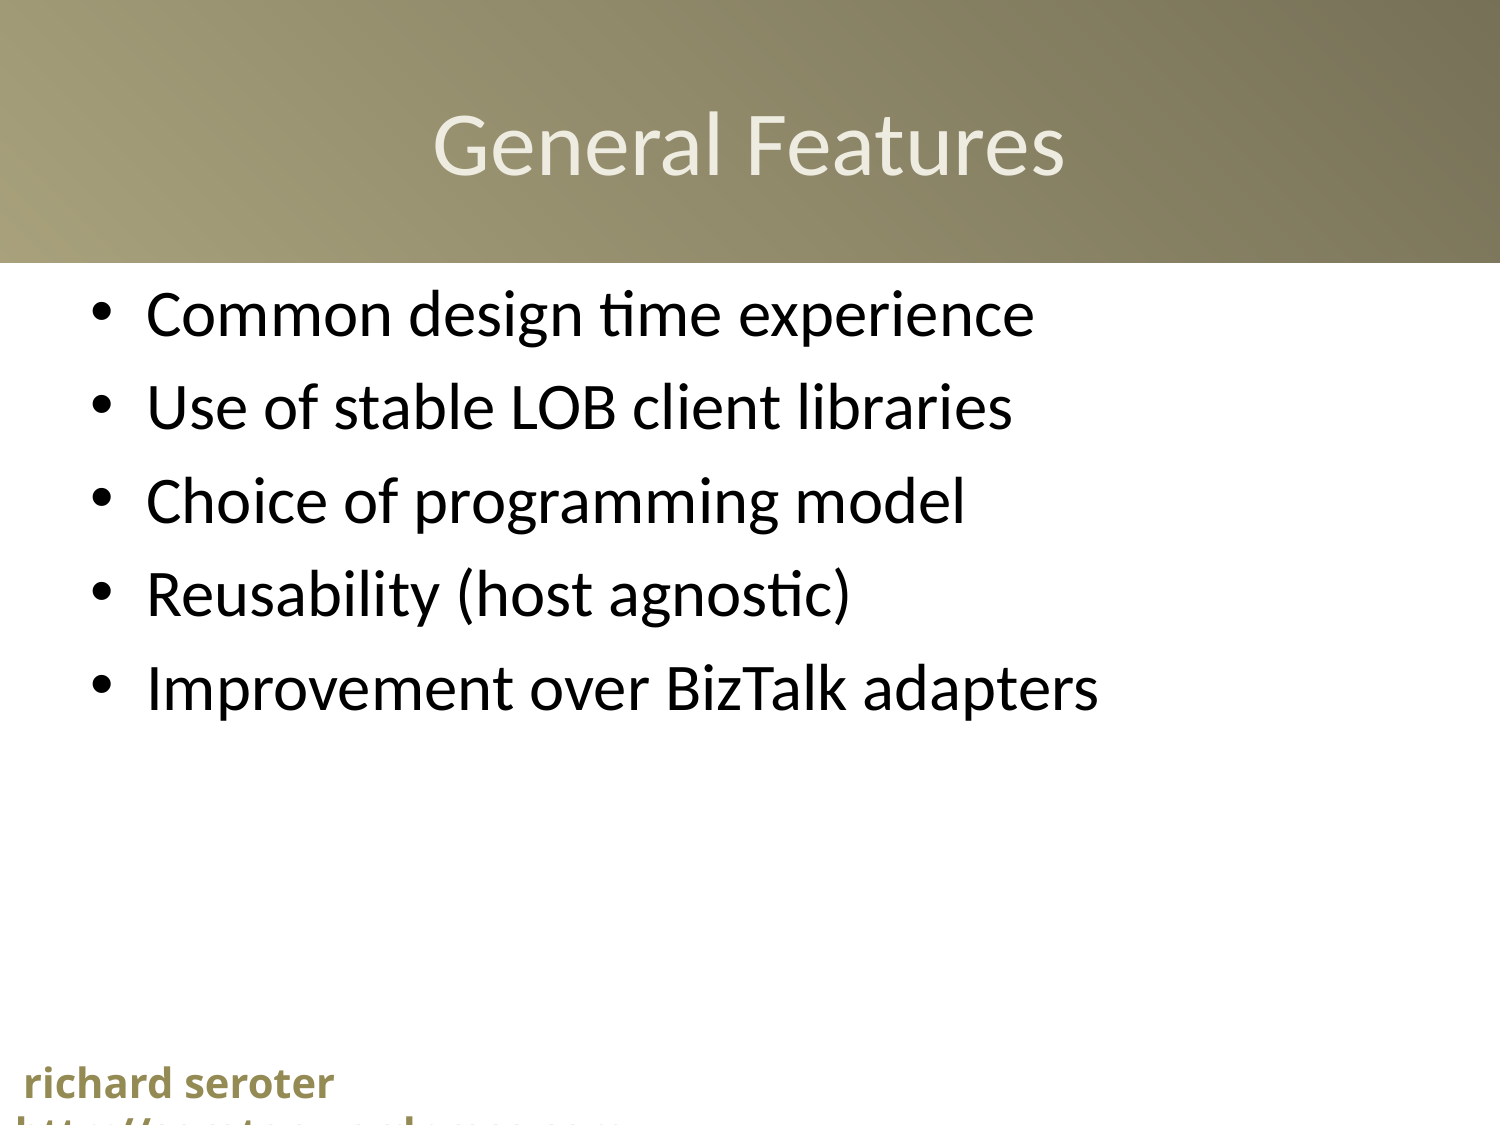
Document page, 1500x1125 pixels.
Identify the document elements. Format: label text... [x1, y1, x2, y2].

text_box [0, 0, 1500, 265]
text_box richard seroter http://seroter.wordpress.com [0, 1049, 1500, 1125]
title General Features [75, 45, 1425, 233]
list Common design time experience Use of stable LOB client libraries Choice of programming model Reusability (host agnostic) Improvement over BizTalk adapters [75, 262, 1425, 1005]
